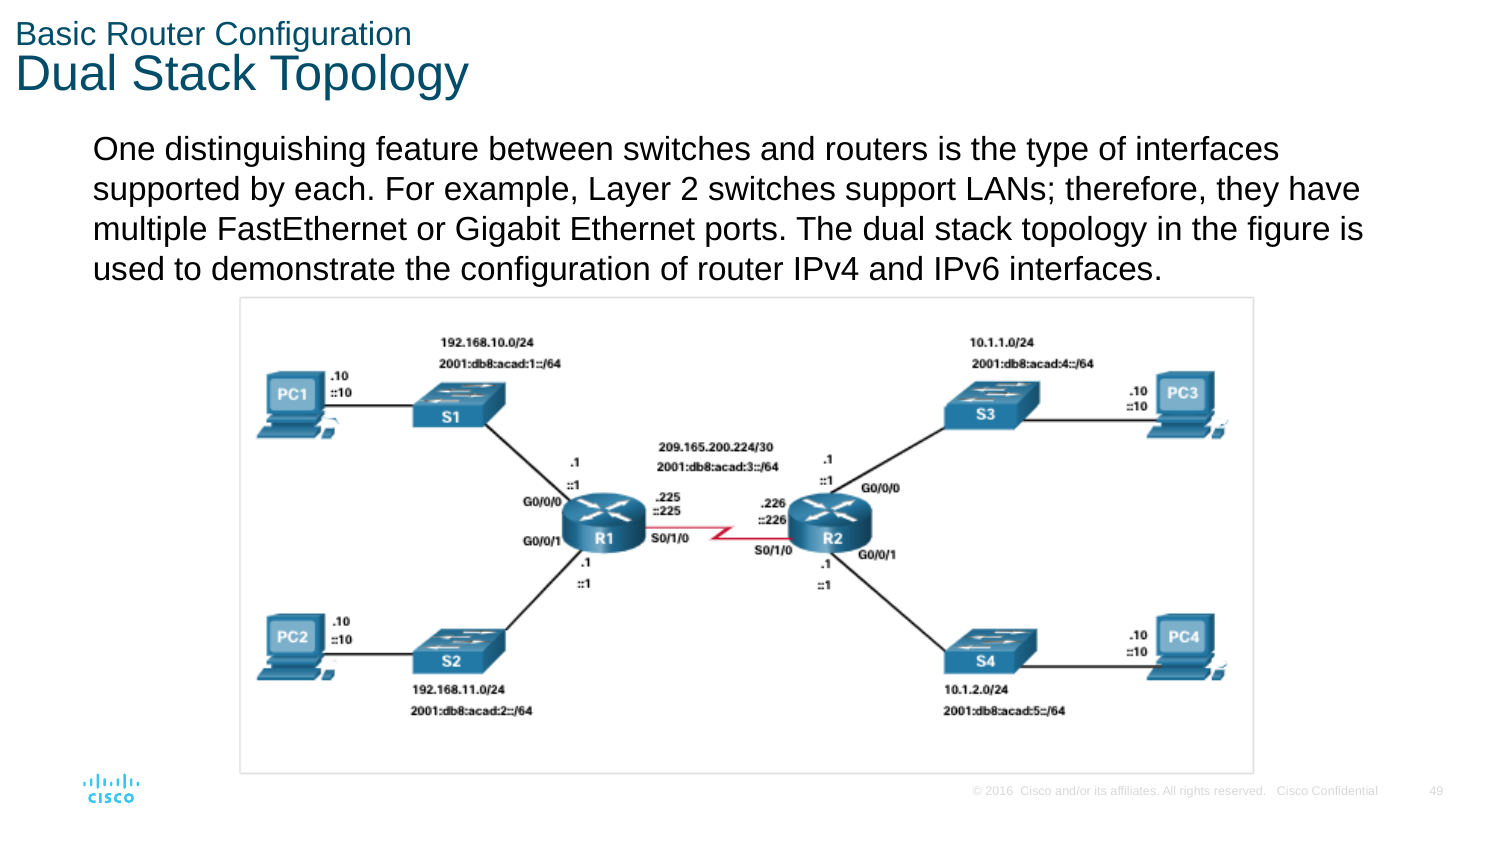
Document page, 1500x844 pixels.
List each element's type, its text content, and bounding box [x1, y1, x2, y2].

title Basic Router Configuration Dual Stack Topology [0, 0, 1369, 121]
list One distinguishing feature between switches and routers is the type of interfaces supported by each. For example, Layer 2 switches support LANs; therefore, they have multiple FastEthernet or Gigabit Ethernet ports. The dual stack topology in the figure is used to demonstrate the configuration of router IPv4 and IPv6 interfaces. [77, 120, 1437, 295]
picture [238, 294, 1262, 777]
